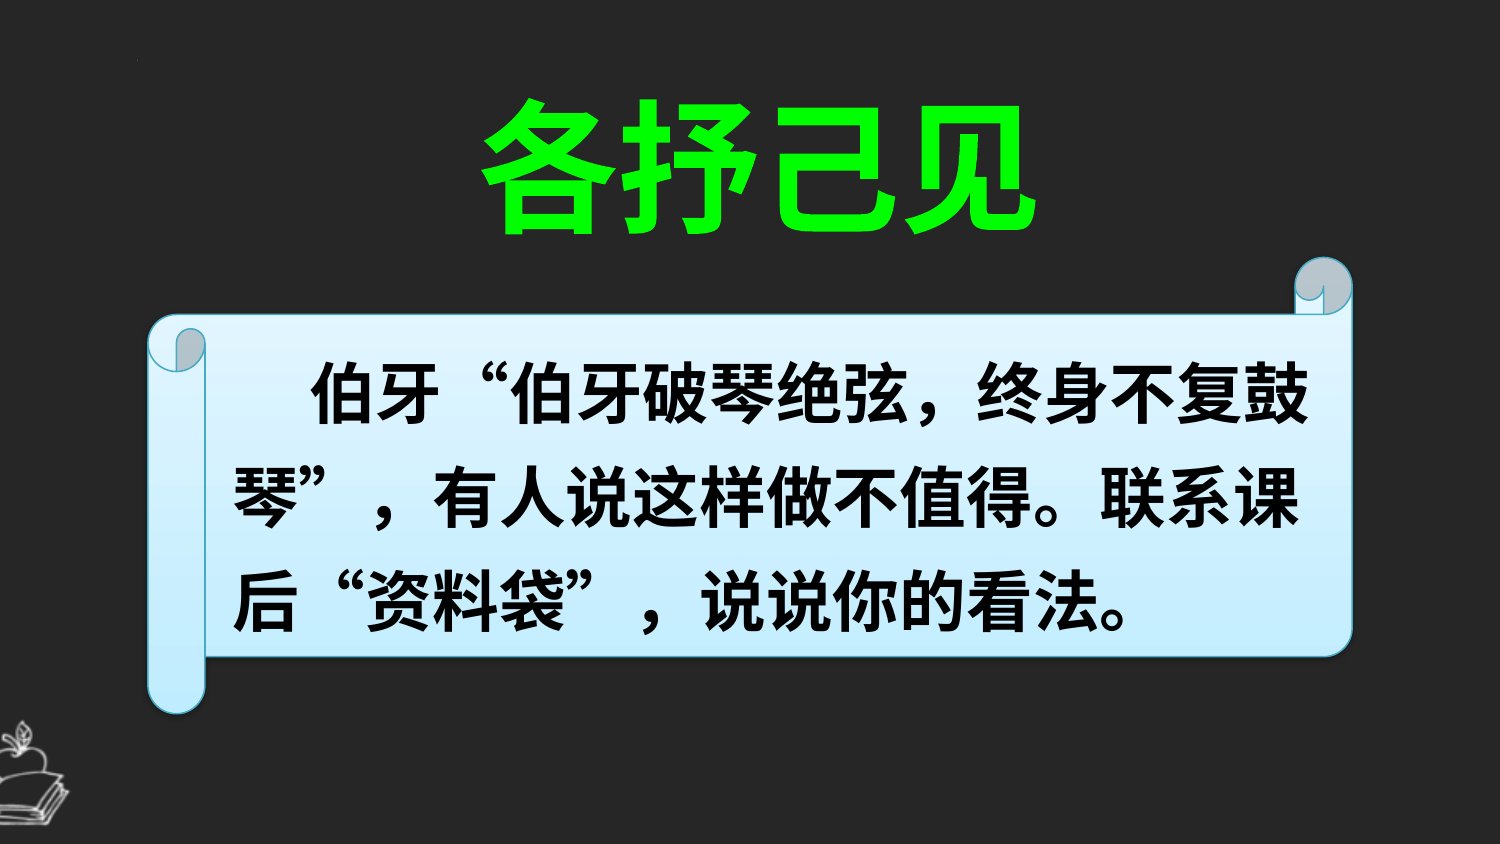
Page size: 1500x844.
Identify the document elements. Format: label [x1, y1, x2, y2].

text_box [147, 257, 1353, 714]
picture [0, 0, 1500, 844]
